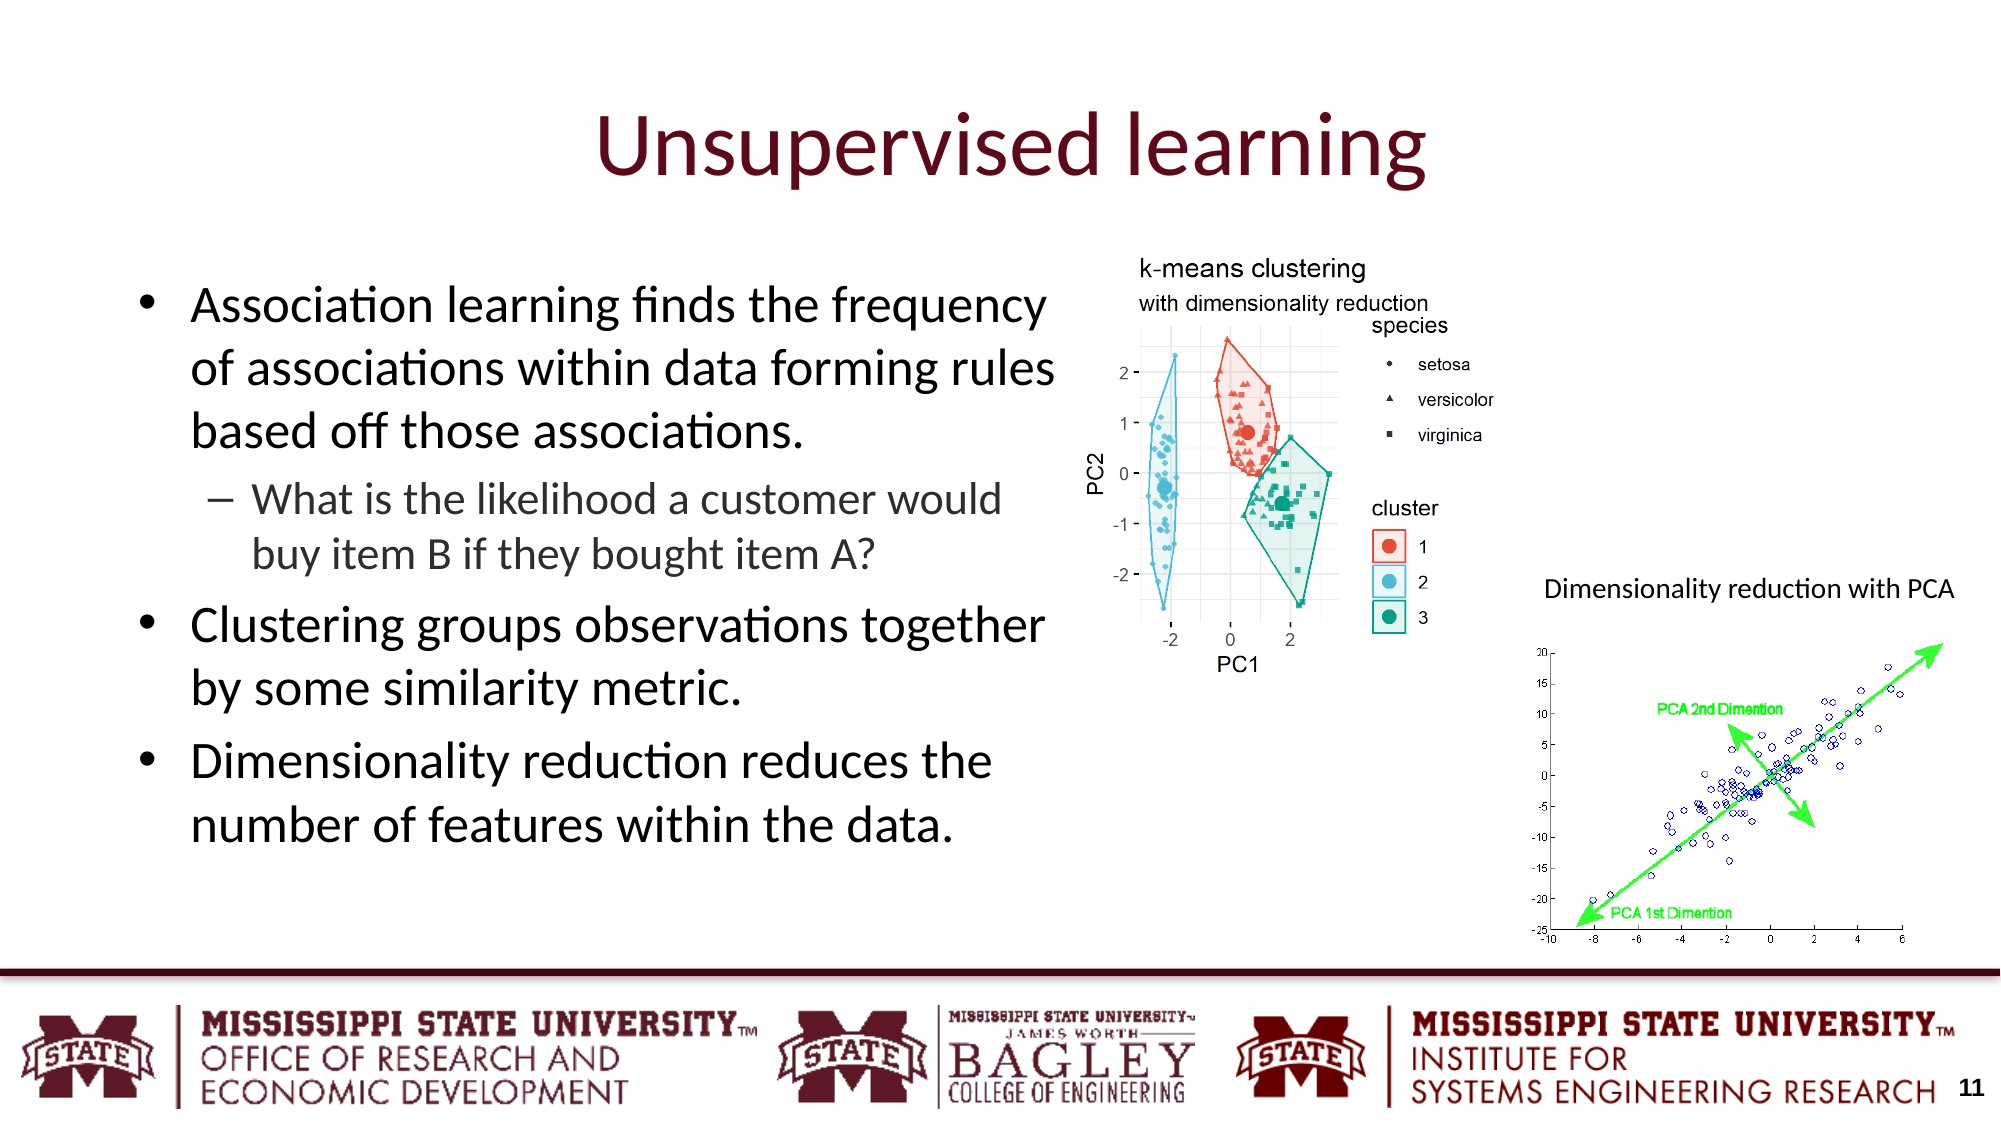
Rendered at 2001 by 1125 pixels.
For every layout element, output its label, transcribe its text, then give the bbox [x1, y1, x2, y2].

picture [1075, 245, 1944, 967]
picture [777, 1005, 1195, 1109]
picture [1235, 1005, 1955, 1108]
picture [21, 1005, 757, 1109]
list Association learning finds the frequency of associations within data forming rules based off those associations. What is the likelihood a customer would buy item B if they bought item A? Clustering groups observations together by some similarity metric. Dimensionality reduction reduces the number of features within the data. [123, 262, 1076, 911]
title Unsupervised learning [123, 45, 1900, 233]
text_box Dimensionality reduction with PCA [1529, 562, 1971, 613]
